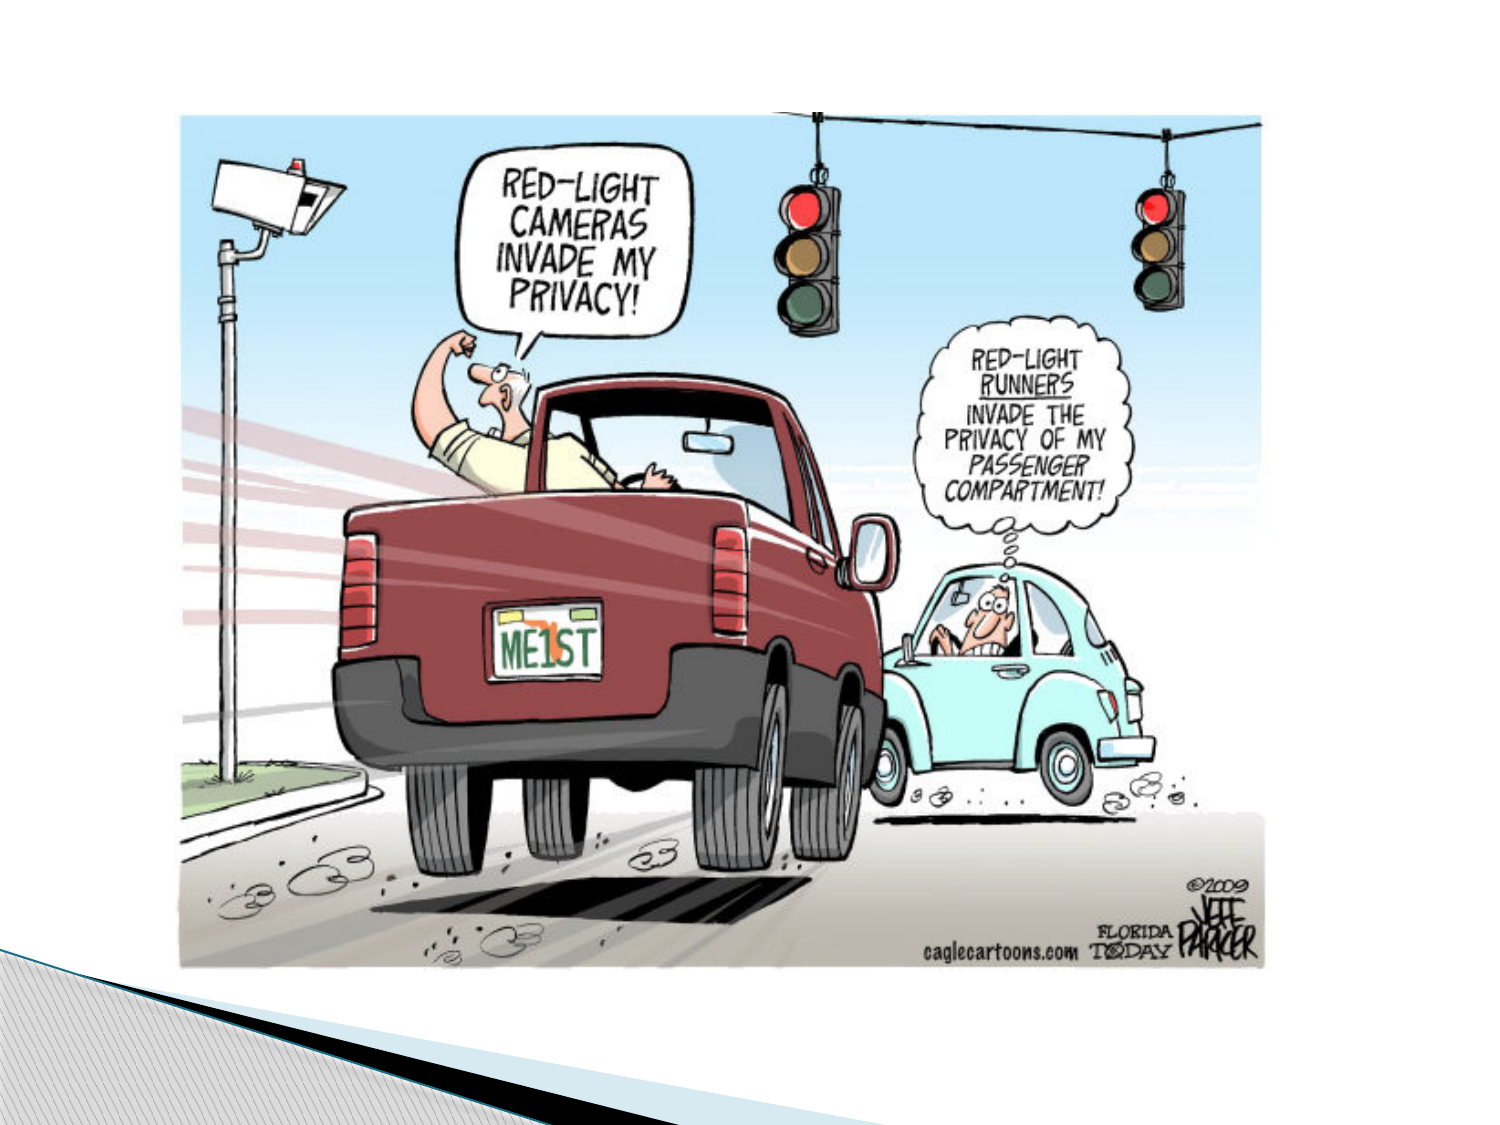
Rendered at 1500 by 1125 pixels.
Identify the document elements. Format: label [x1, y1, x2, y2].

picture [174, 112, 1269, 972]
